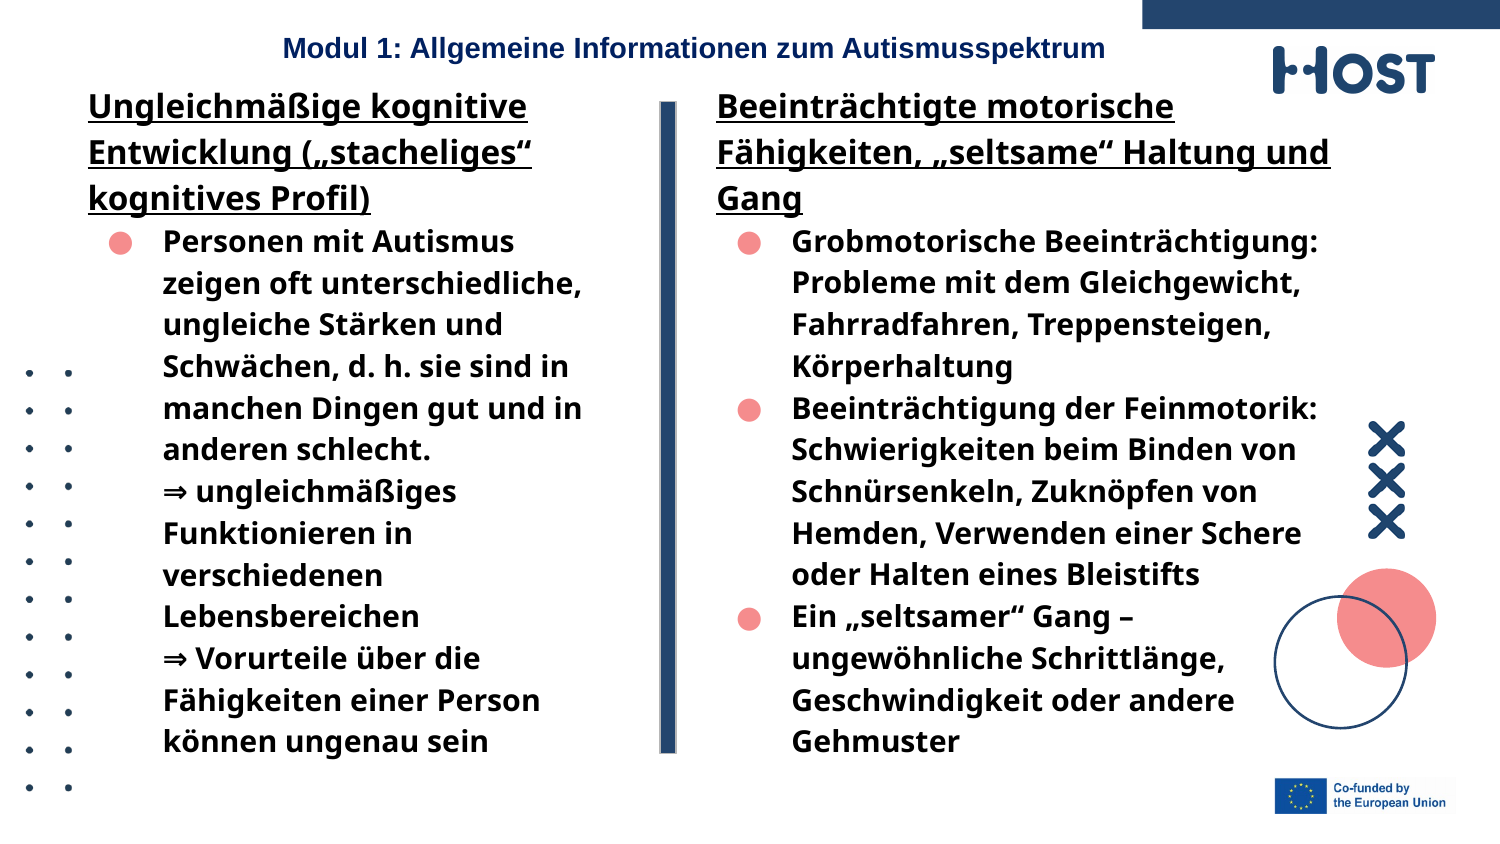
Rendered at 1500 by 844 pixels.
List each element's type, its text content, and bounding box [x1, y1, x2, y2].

text_box Modul 1: Allgemeine Informationen zum Autismusspektrum [267, 10, 1135, 68]
text_box Ungleichmäßige kognitive Entwicklung („stacheliges“ kognitives Profil) Personen mit Autismus zeigen oft unterschiedliche, ungleiche Stärken und Schwächen, d. h. sie sind in manchen Dingen gut und in anderen schlecht. ⇒ ungleichmäßiges Funktionieren in verschiedenen Lebensbereichen ⇒ Vorurteile über die Fähigkeiten einer Person können ungenau sein [72, 64, 635, 814]
picture [1274, 777, 1456, 814]
text_box [660, 101, 677, 754]
picture [1368, 421, 1405, 539]
picture [1273, 46, 1435, 94]
picture [0, 370, 72, 806]
text_box Beeinträchtigte motorische Fähigkeiten, „seltsame“ Haltung und Gang Grobmotorische Beeinträchtigung: Probleme mit dem Gleichgewicht, Fahrradfahren, Treppensteigen, Körperhaltung Beeinträchtigung der Feinmotorik: Schwierigkeiten beim Binden von Schnürsenkeln, Zuknöpfen von Hemden, Verwenden einer Schere oder Halten eines Bleistifts Ein „seltsamer“ Gang – ungewöhnliche Schrittlänge, Geschwindigkeit oder andere Gehmuster [701, 64, 1365, 827]
